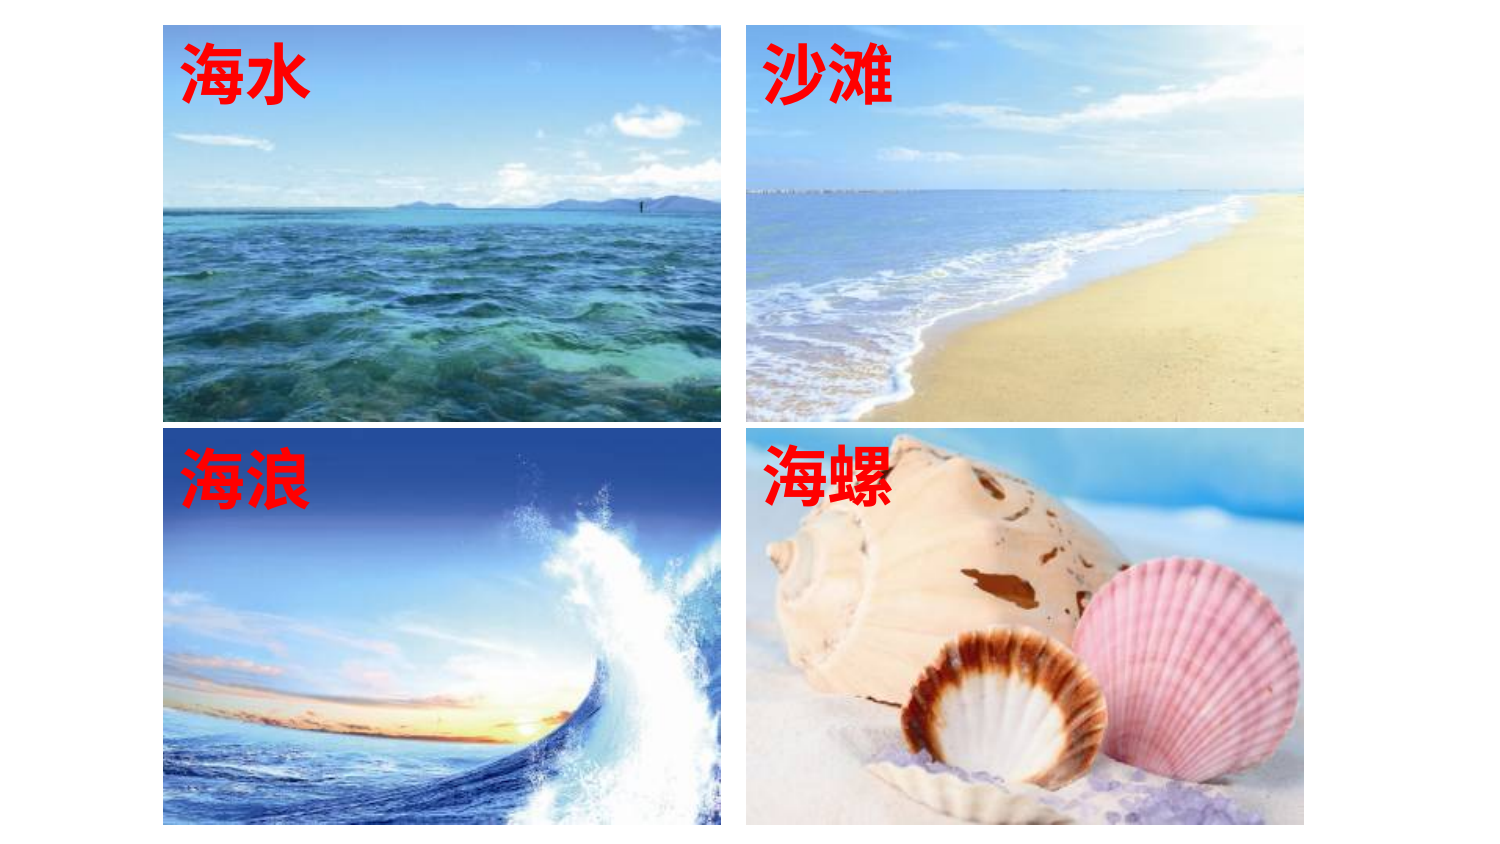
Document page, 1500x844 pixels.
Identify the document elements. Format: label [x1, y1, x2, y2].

text_box [746, 25, 1304, 422]
text_box [163, 25, 721, 422]
text_box [163, 428, 721, 825]
text_box [746, 427, 1304, 825]
